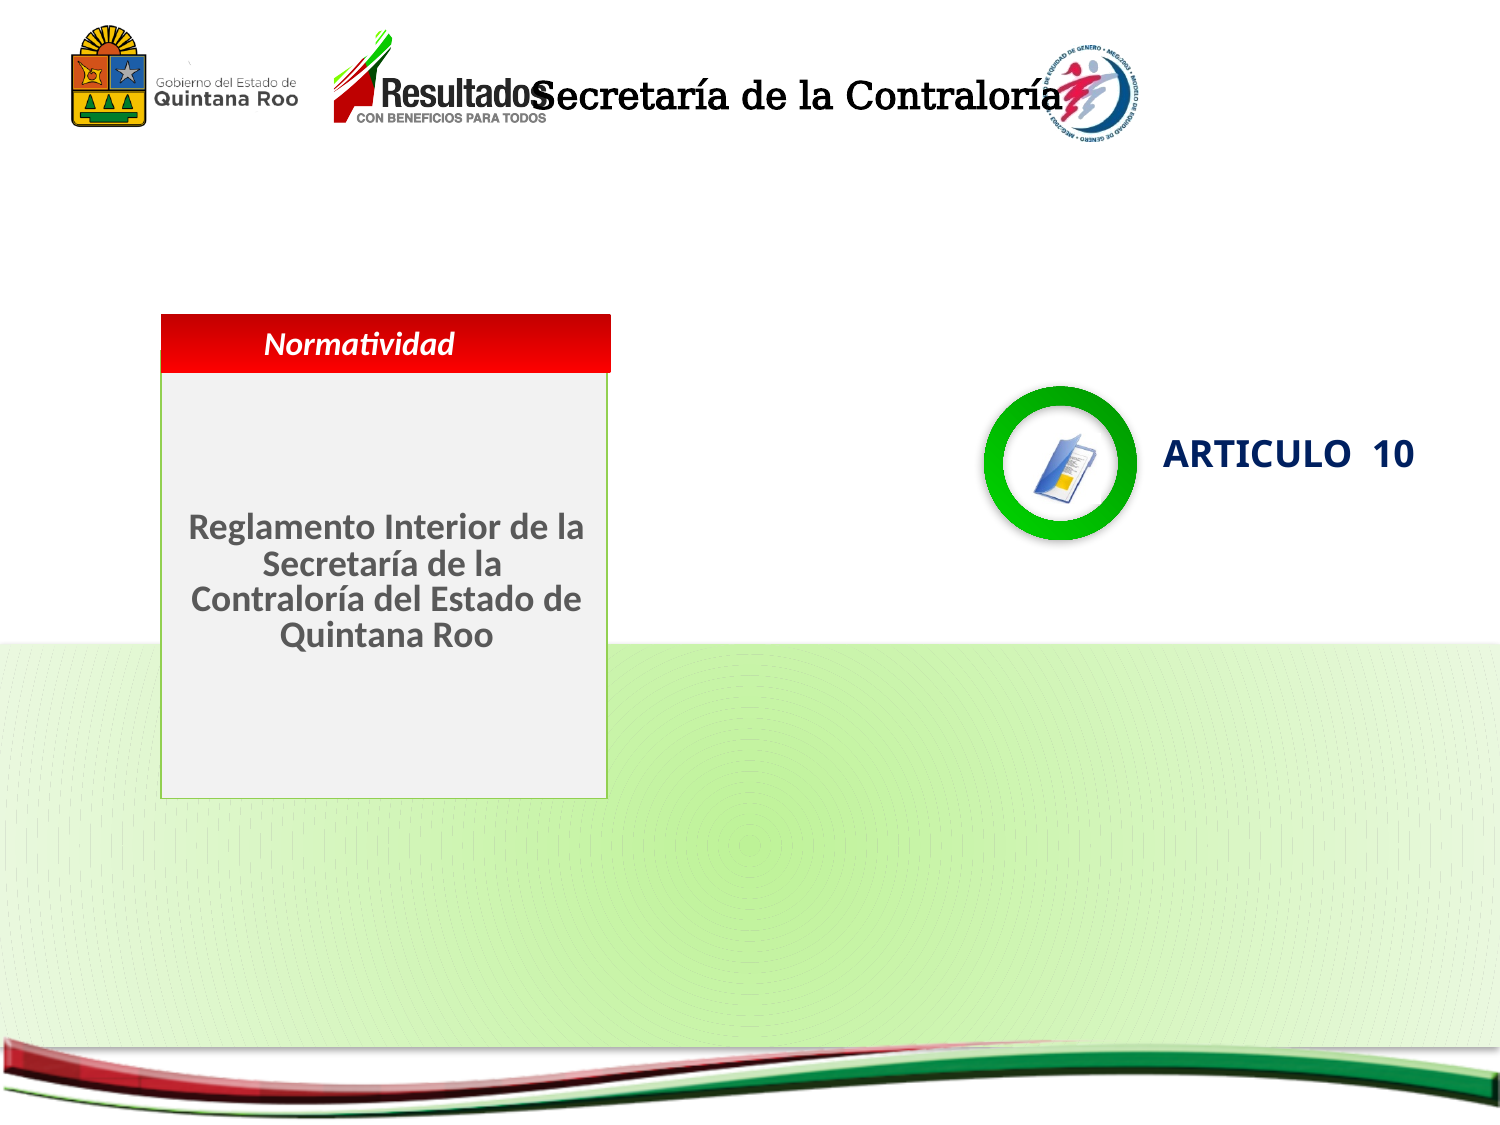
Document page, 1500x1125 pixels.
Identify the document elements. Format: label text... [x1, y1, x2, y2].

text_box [140, 314, 634, 799]
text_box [984, 386, 1454, 541]
text_box Secretaría de la Contraloría [567, 63, 1037, 124]
picture [1030, 433, 1102, 505]
text_box [0, 644, 1500, 1030]
picture [0, 1031, 1500, 1125]
picture [1042, 45, 1140, 142]
picture [58, 25, 303, 130]
picture [318, 23, 563, 130]
